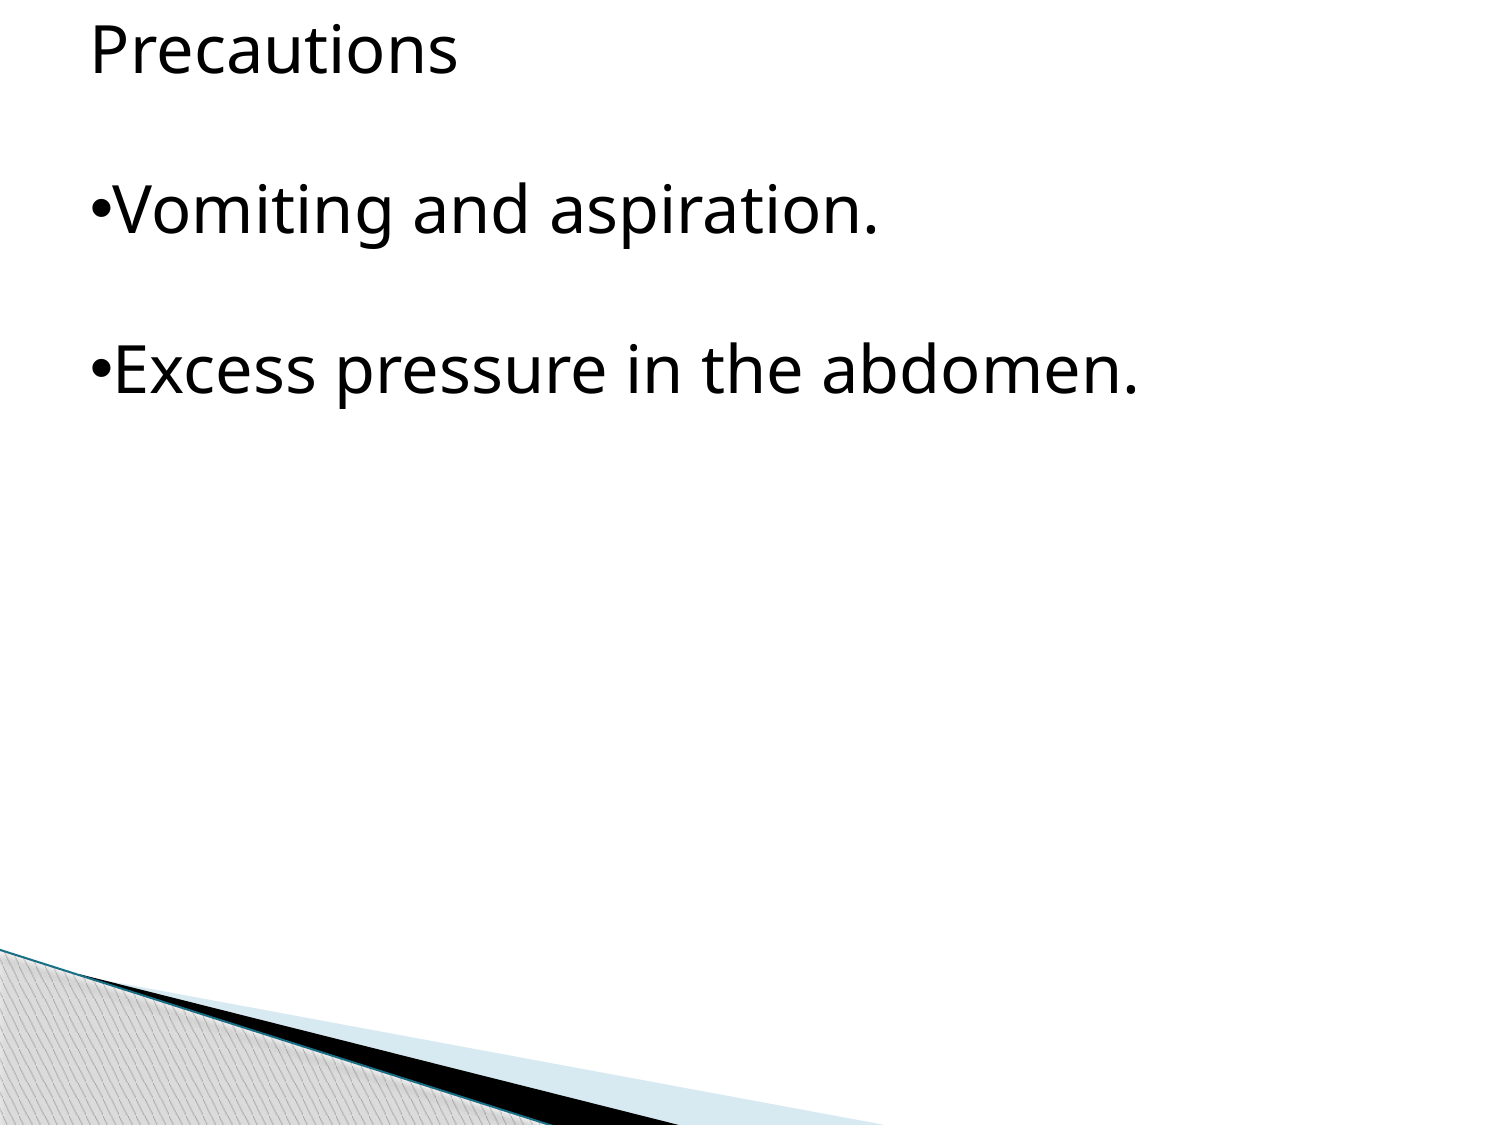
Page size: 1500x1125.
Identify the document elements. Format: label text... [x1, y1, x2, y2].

text_box Precautions Vomiting and aspiration. Excess pressure in the abdomen. [75, 0, 1450, 415]
